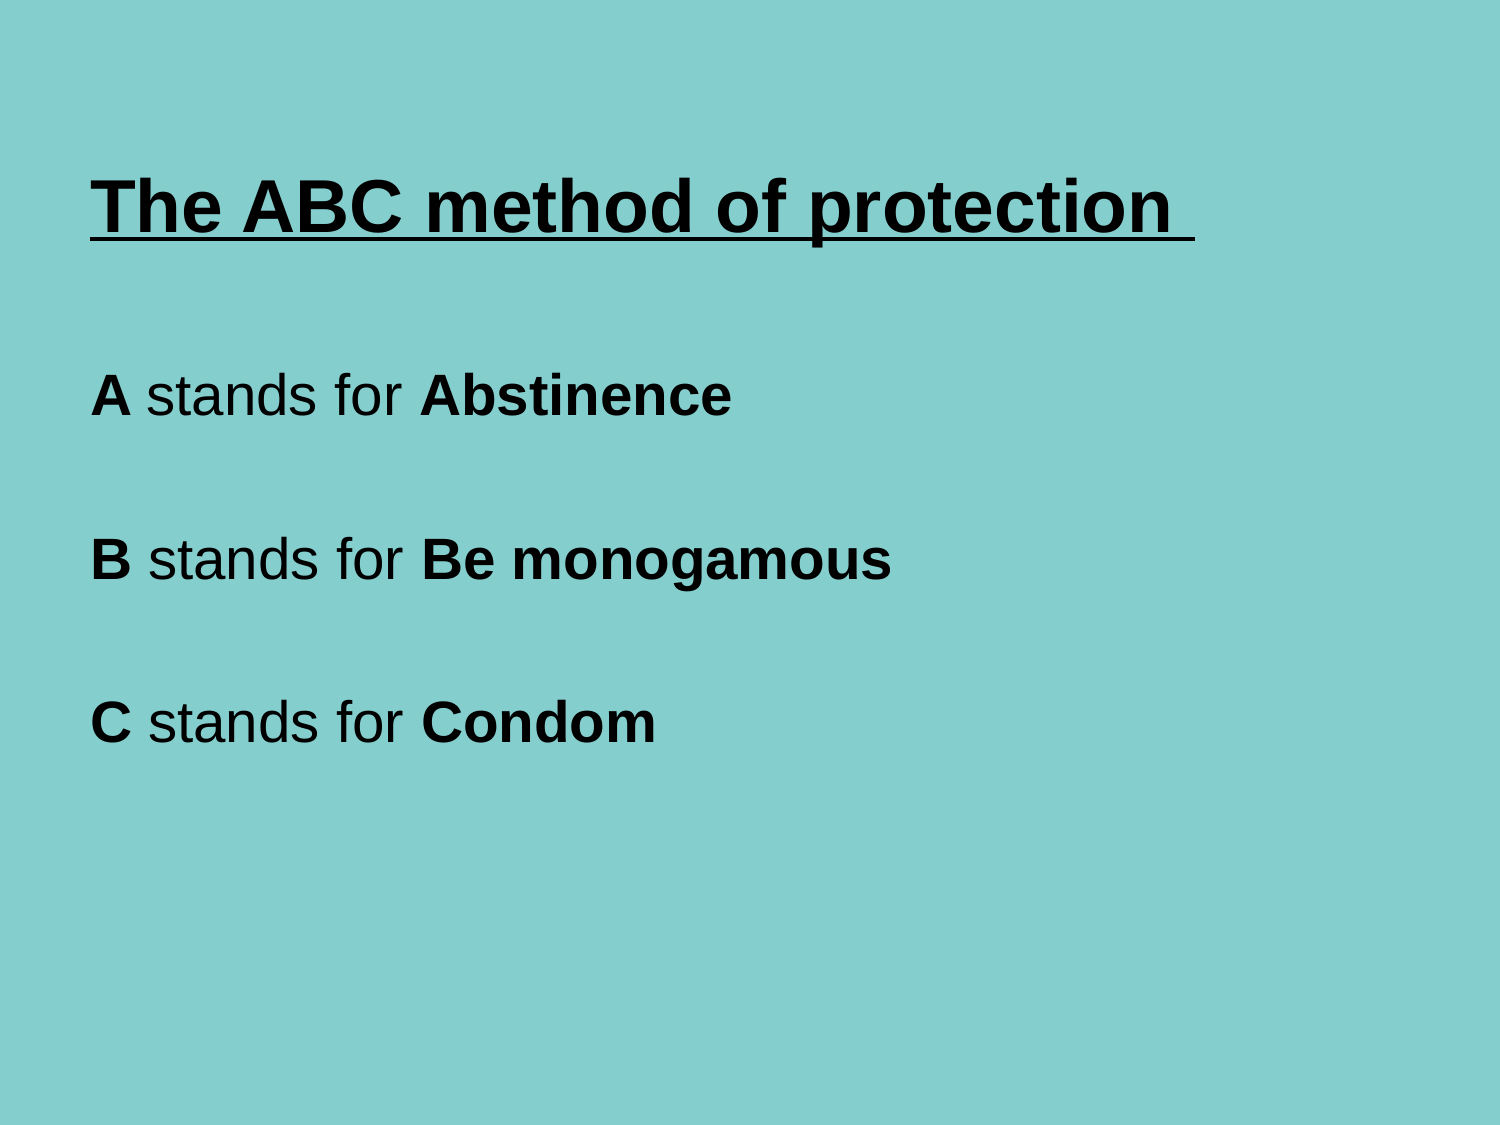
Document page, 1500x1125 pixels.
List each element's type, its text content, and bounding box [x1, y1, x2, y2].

title The ABC method of protection [75, 149, 1438, 350]
list A stands for Abstinence B stands for Be monogamous C stands for Condom [75, 350, 1438, 913]
